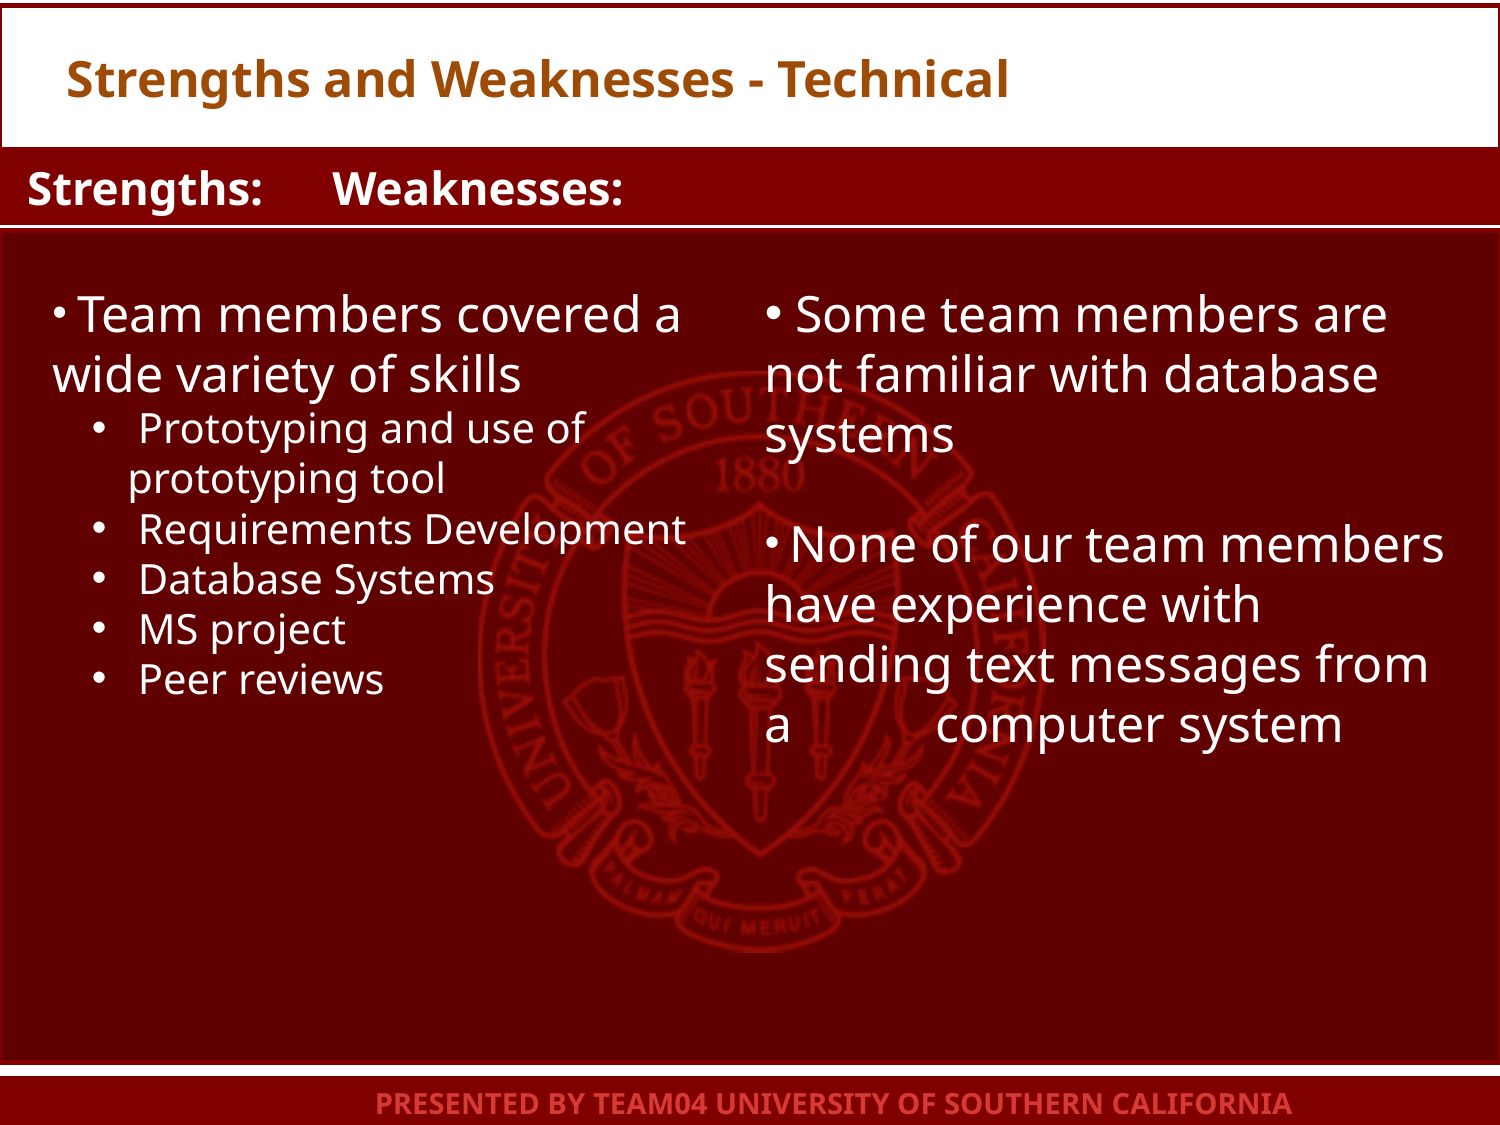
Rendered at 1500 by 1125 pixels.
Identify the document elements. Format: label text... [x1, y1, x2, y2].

text_box [27, 230, 1500, 1014]
picture [478, 370, 1046, 953]
text_box [0, 228, 1500, 1065]
text_box Strengths and Weaknesses - Technical [0, 3, 1500, 151]
text_box PRESENTED BY TEAM04 UNIVERSITY OF SOUTHERN CALIFORNIA [0, 1076, 1500, 1125]
text_box Some team members are not familiar with database systems None of our team members have experience with sending text messages from a computer system [763, 275, 1475, 760]
text_box Team members covered a wide variety of skills Prototyping and use of prototyping tool Requirements Development Database Systems MS project Peer reviews [37, 274, 763, 710]
list Strengths: Weaknesses: [0, 151, 1500, 225]
